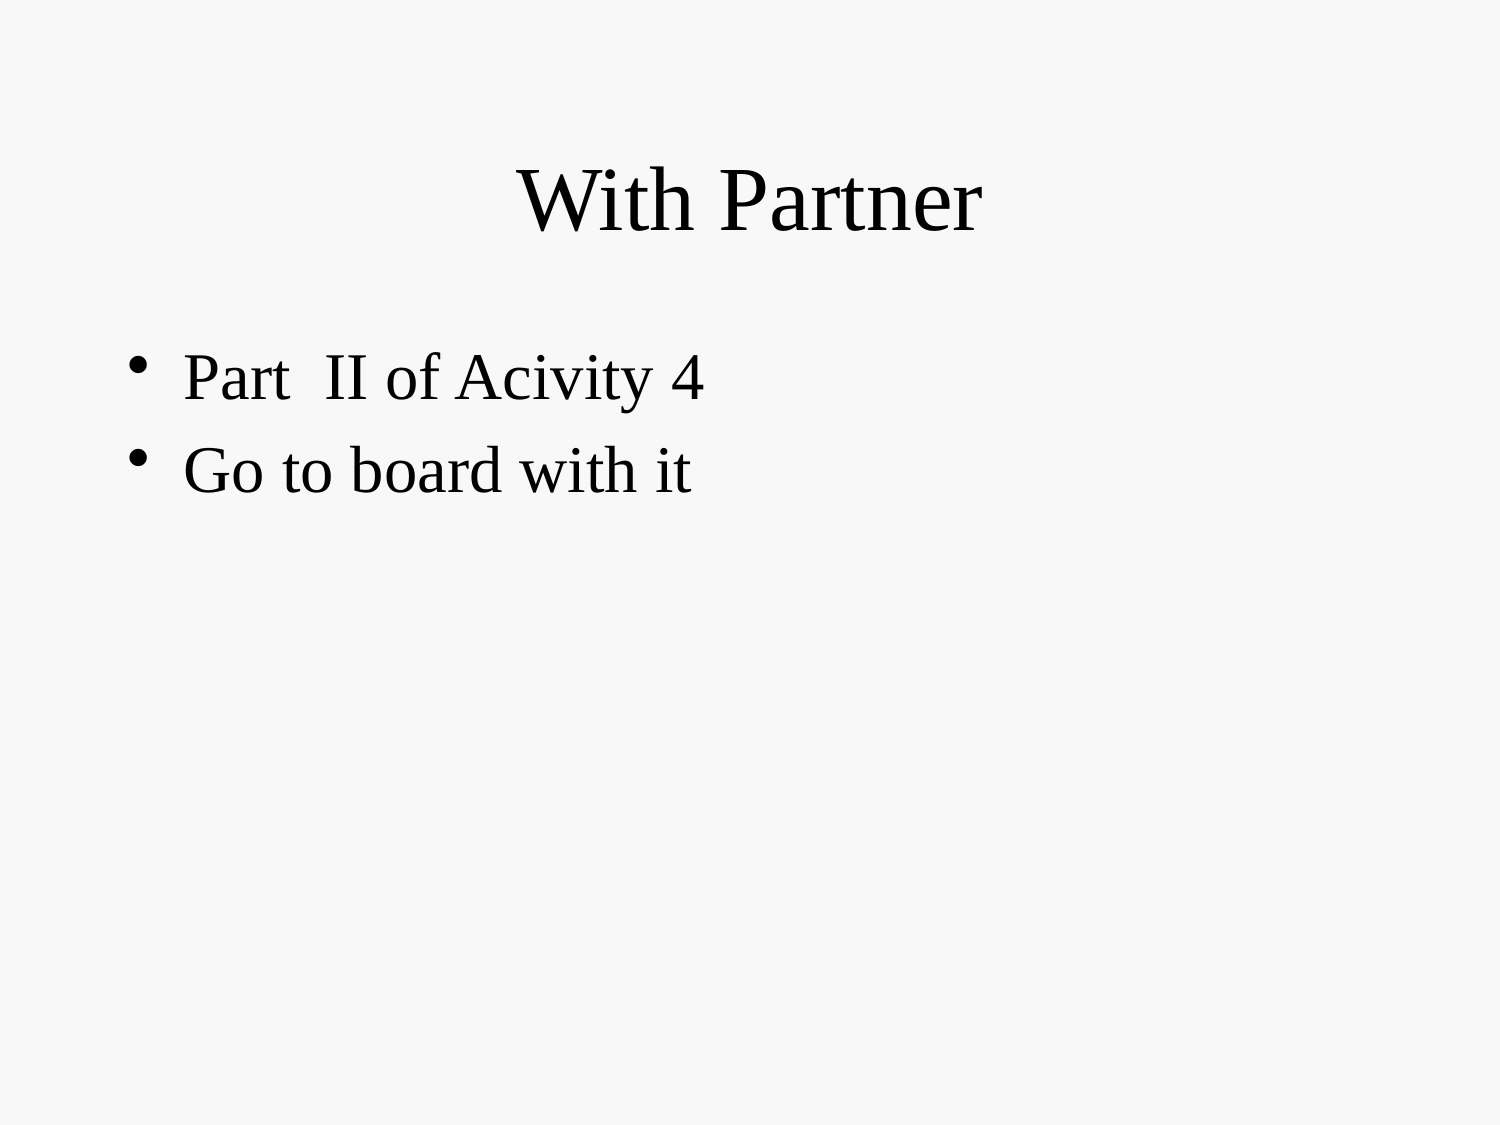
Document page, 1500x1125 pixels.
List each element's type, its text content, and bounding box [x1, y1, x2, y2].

title With Partner [112, 99, 1388, 288]
list Part II of Acivity 4 Go to board with it [112, 324, 1388, 1001]
